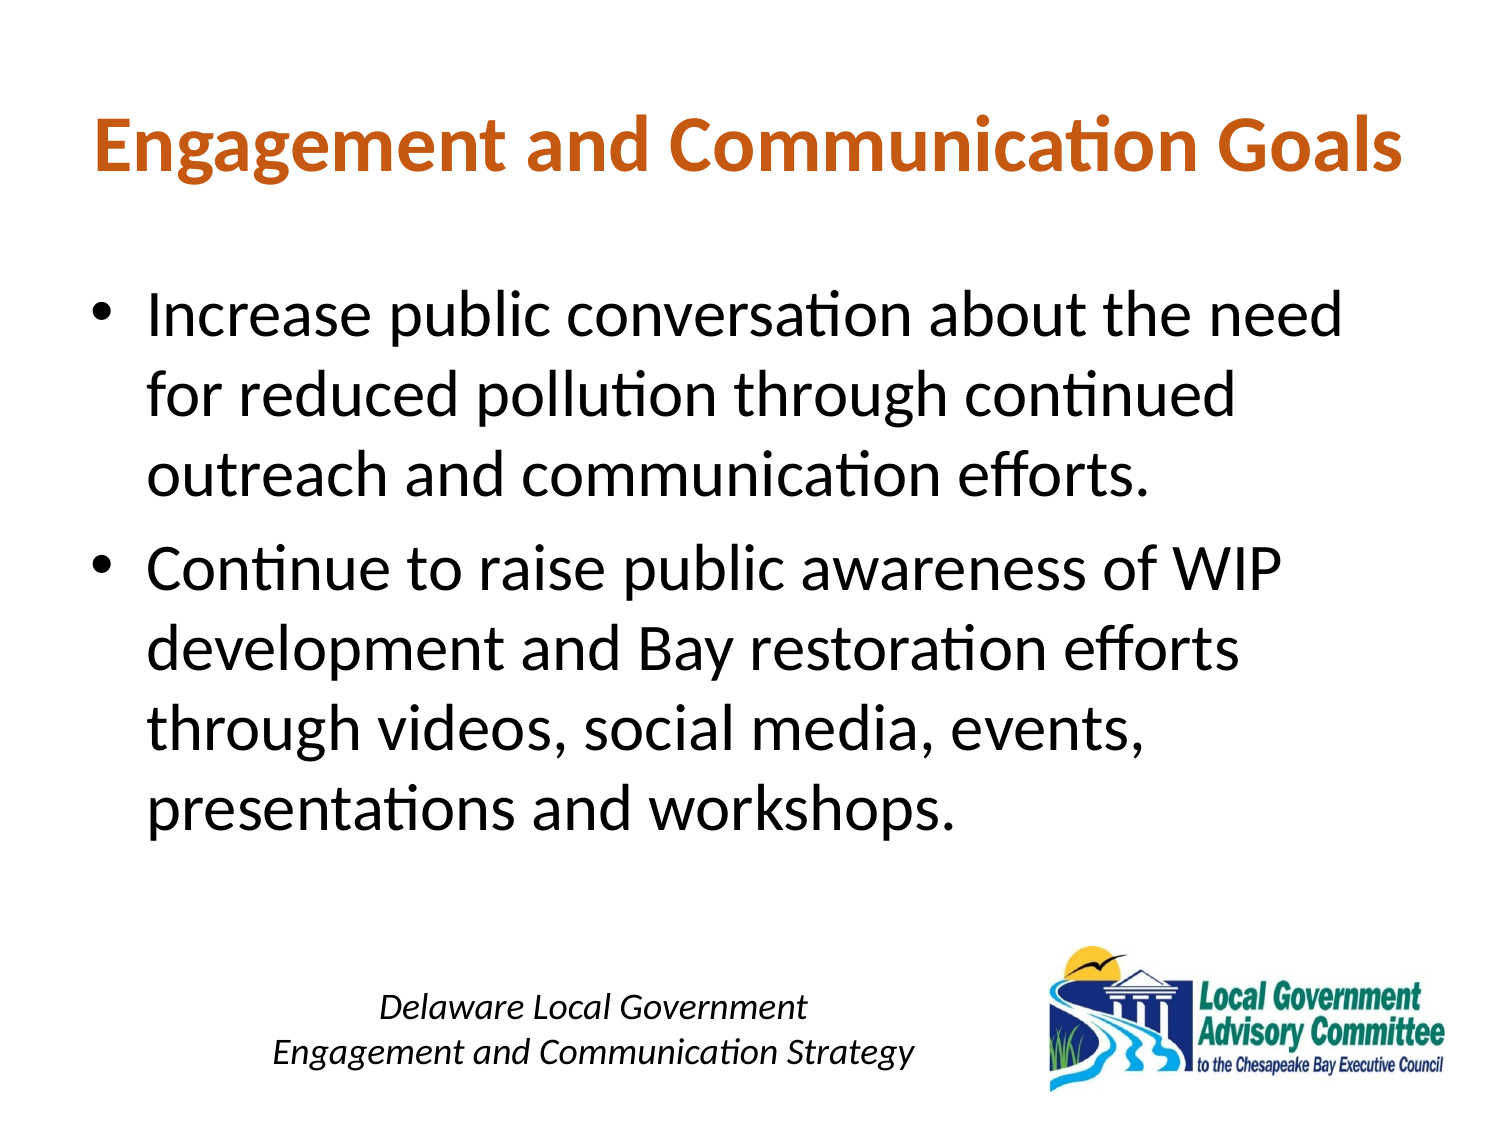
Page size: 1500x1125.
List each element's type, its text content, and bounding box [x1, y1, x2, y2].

list Increase public conversation about the need for reduced pollution through continued outreach and communication efforts. Continue to raise public awareness of WIP development and Bay restoration efforts through videos, social media, events, presentations and workshops. [75, 262, 1425, 917]
title Engagement and Communication Goals [32, 45, 1468, 233]
text_box Delaware Local Government Engagement and Communication Strategy [176, 974, 1020, 1080]
picture [1048, 946, 1445, 1092]
